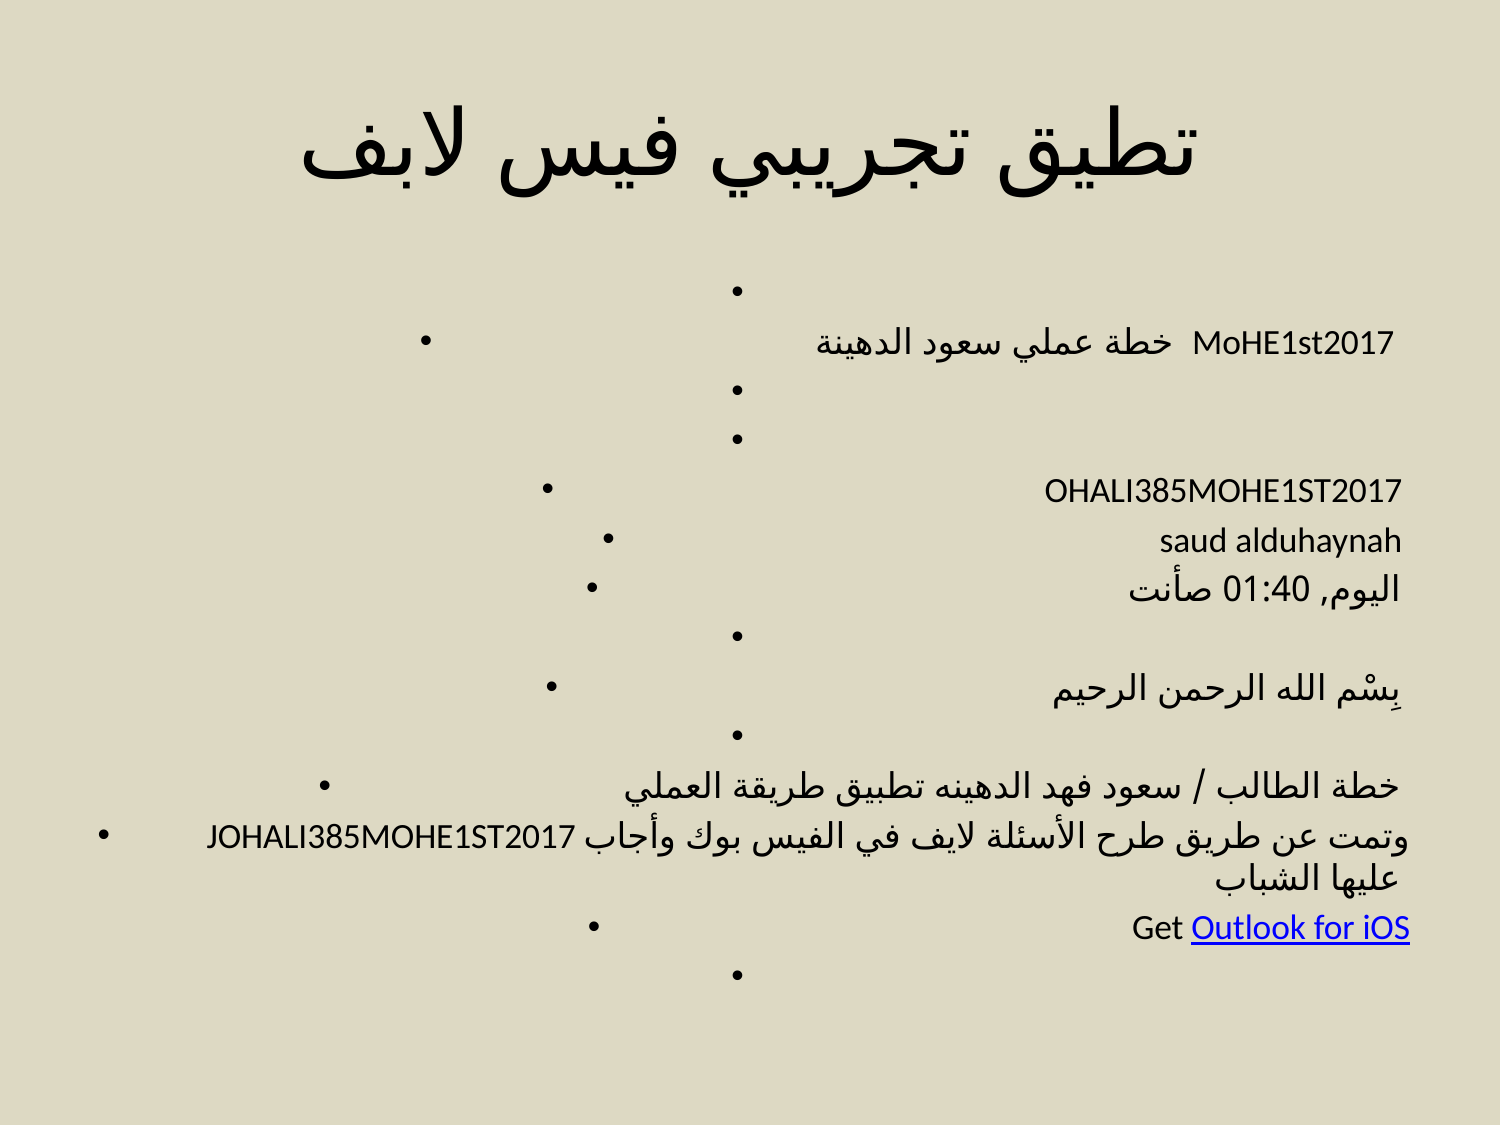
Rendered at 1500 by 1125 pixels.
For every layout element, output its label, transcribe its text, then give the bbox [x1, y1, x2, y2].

title تطيق تجريبي فيس لابف [75, 45, 1425, 233]
list خطة عملي سعود الدهينة MoHE1st2017 OHALI385MOHE1ST2017 saud alduhaynah اليوم, 01:40 صأنت بِسْم الله الرحمن الرحيم خطة الطالب / سعود فهد الدهينه تطبيق طريقة العملي JOHALI385MOHE1ST2017 وتمت عن طريق طرح الأسئلة لايف في الفيس بوك وأجاب عليها الشباب Get Outlook for iOS [75, 262, 1425, 1005]
